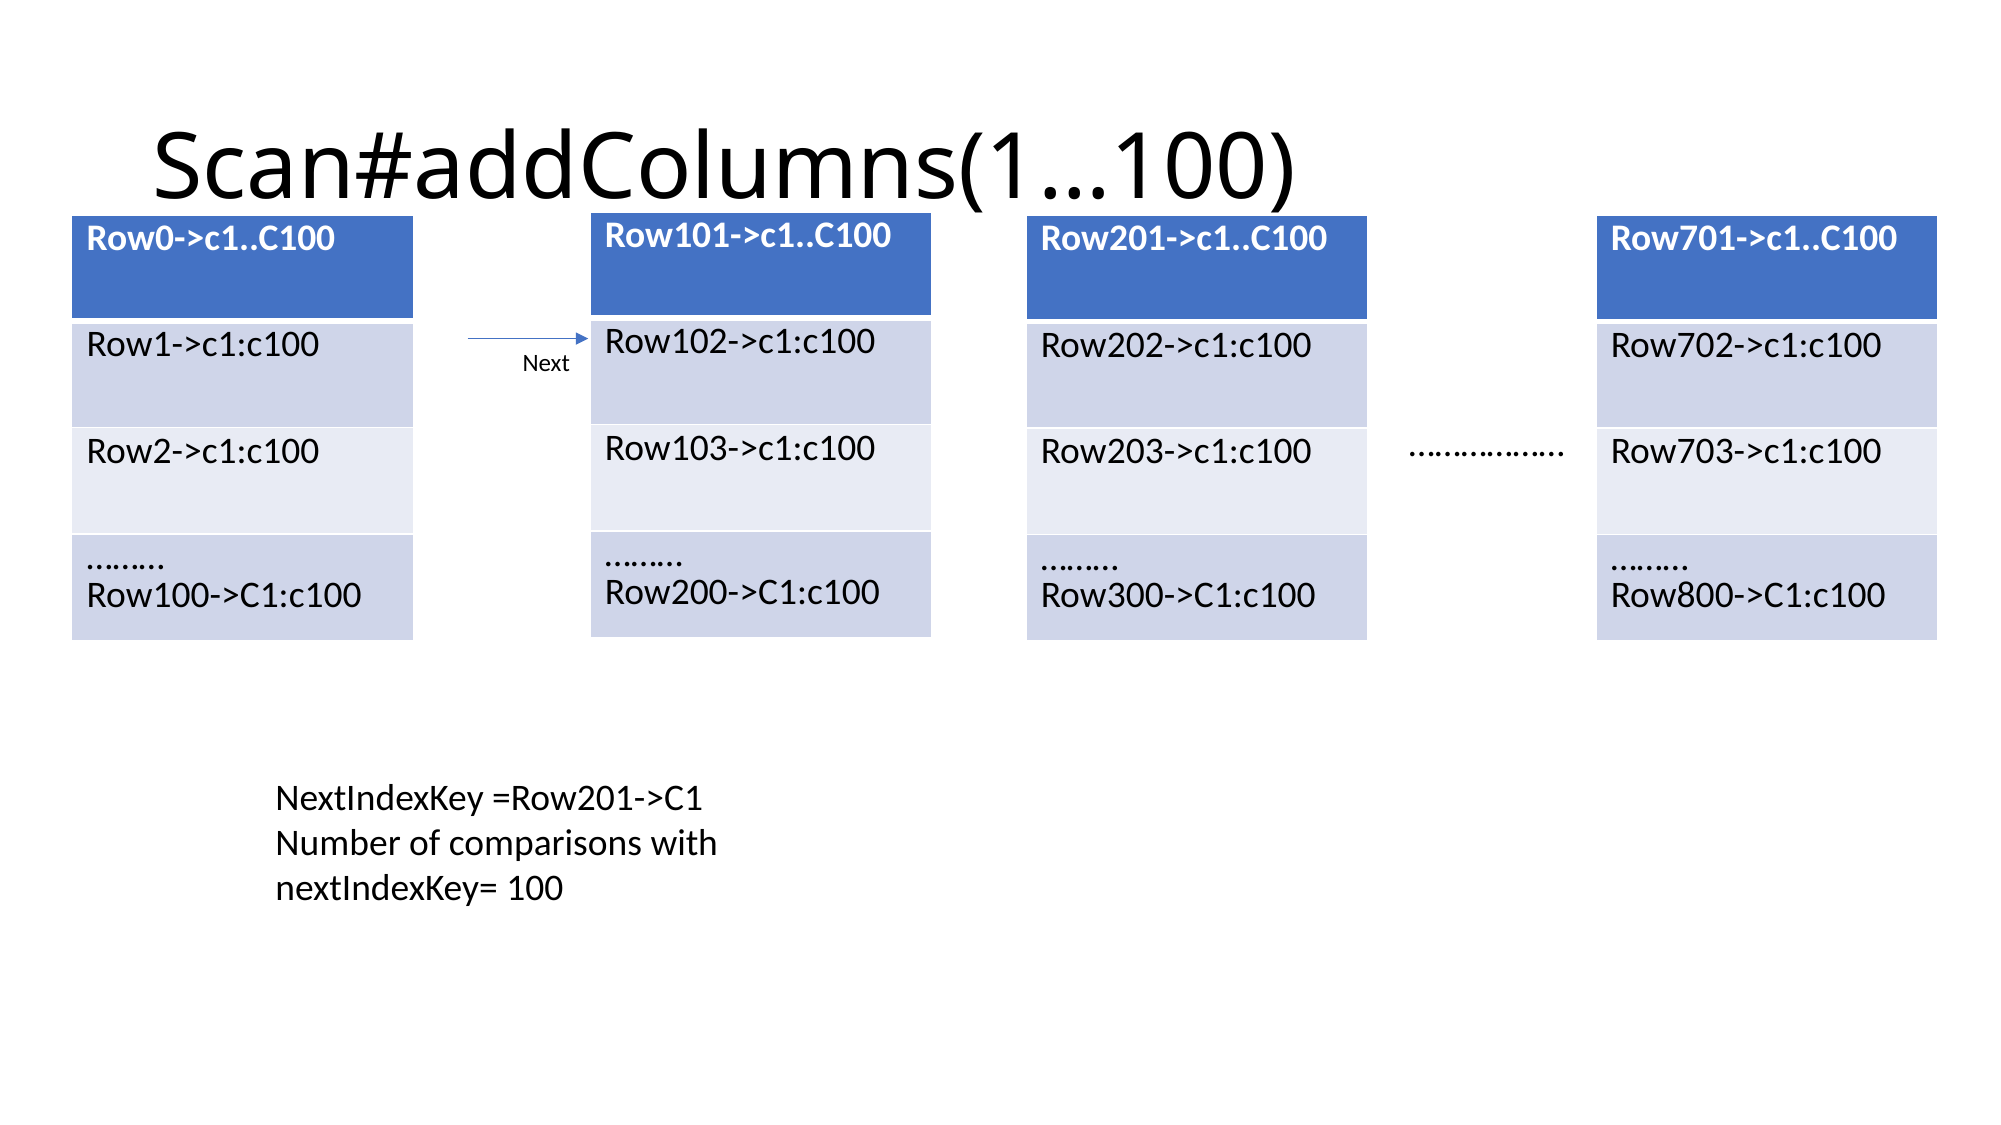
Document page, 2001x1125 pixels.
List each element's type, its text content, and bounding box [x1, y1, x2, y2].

text_box Next [507, 339, 587, 384]
text_box ……………… [1394, 411, 1641, 472]
table_cell Row702->c1:c100 [1597, 324, 1937, 427]
title Scan#addColumns(1…100) [137, 59, 1863, 278]
table_header Row0->c1..C100 [72, 216, 413, 318]
table_cell Row2->c1:c100 [72, 428, 413, 533]
table_cell Row203->c1:c100 [1027, 429, 1367, 534]
table_header Row201->c1..C100 [1027, 216, 1367, 319]
table_cell Row703->c1:c100 [1597, 429, 1937, 534]
table_cell ……… Row100->C1:c100 [72, 535, 413, 640]
table_cell Row103->c1:c100 [591, 425, 931, 530]
table_cell ……… Row300->C1:c100 [1027, 535, 1367, 640]
table_cell ……… Row800->C1:c100 [1597, 535, 1937, 640]
table_cell ……… Row200->C1:c100 [591, 532, 931, 637]
table_cell Row202->c1:c100 [1027, 324, 1367, 427]
table_header Row101->c1..C100 [591, 213, 931, 315]
table_header Row701->c1..C100 [1597, 216, 1937, 319]
text_box NextIndexKey =Row201->C1 Number of comparisons with nextIndexKey= 100 [260, 765, 945, 1006]
table_cell Row102->c1:c100 [591, 321, 931, 424]
table_cell Row1->c1:c100 [72, 324, 413, 427]
